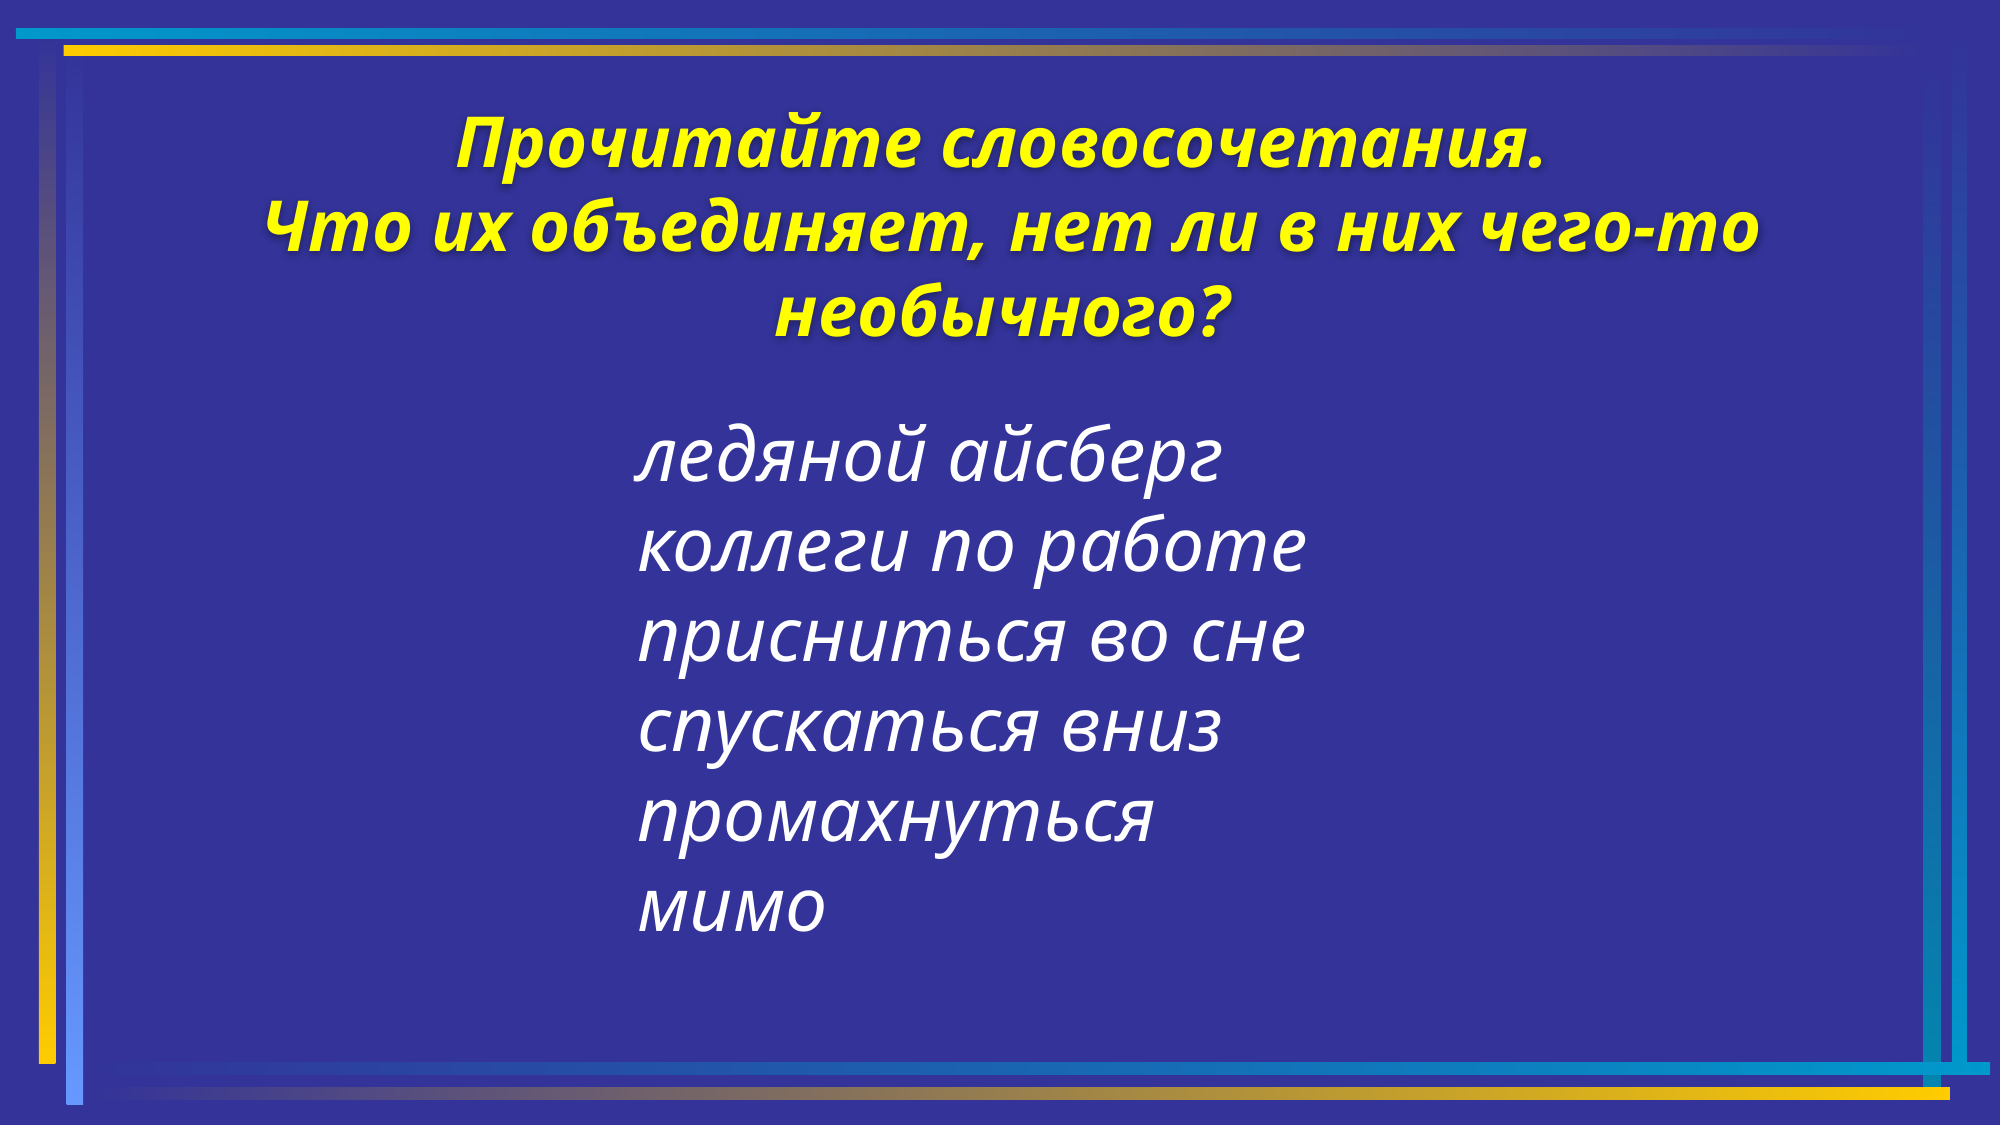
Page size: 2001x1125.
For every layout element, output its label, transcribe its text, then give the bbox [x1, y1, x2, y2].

text_box ледяной айсберг коллеги по работе присниться во сне спускаться вниз промахнуться мимо [622, 399, 1362, 954]
title Прочитайте словосочетания. Что их объединяет, нет ли в них чего-то необычного? [109, 86, 1915, 362]
picture [1545, 1062, 1552, 1075]
